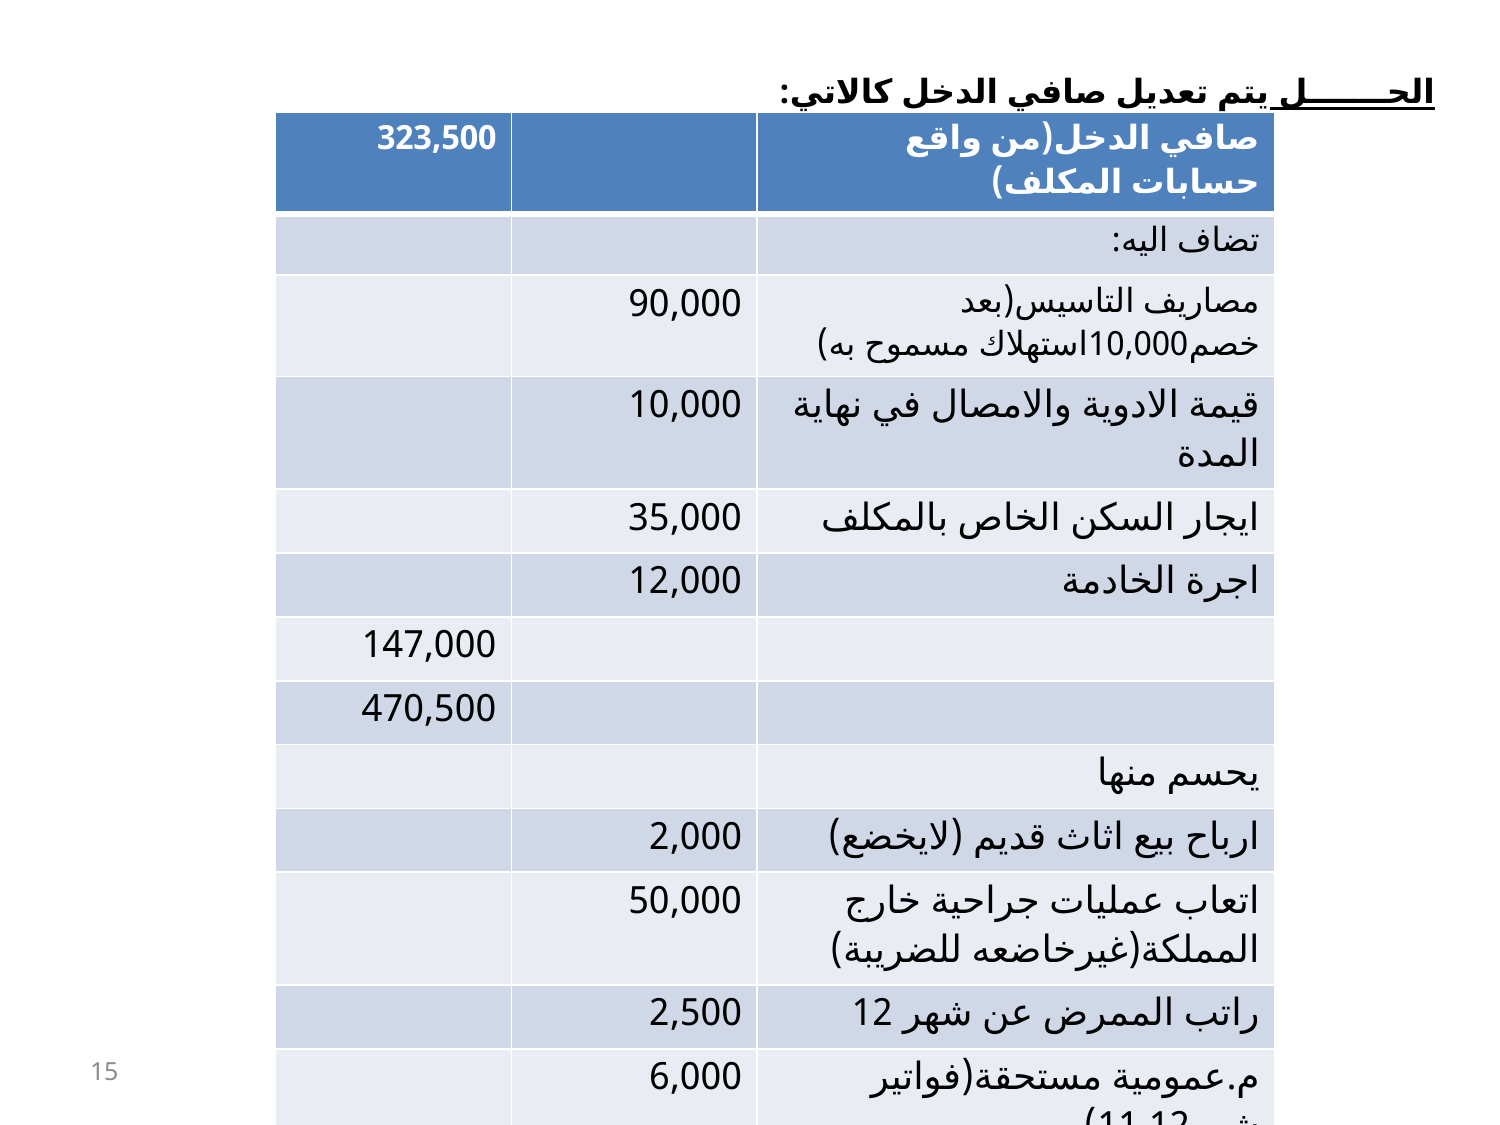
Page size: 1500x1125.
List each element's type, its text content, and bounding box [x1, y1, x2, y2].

table_cell م.عمومية مستحقة(فواتير شهر11,12) [758, 1050, 1274, 1125]
table_cell [276, 873, 511, 984]
table_cell [512, 682, 756, 744]
table_cell [512, 618, 756, 680]
table_header 323,500 [276, 113, 511, 211]
table_cell مصاريف التاسيس(بعد خصم10,000استهلاك مسموح به) [758, 276, 1274, 376]
table_cell 35,000 [512, 490, 756, 552]
table_cell 470,500 [276, 682, 511, 744]
table_cell 90,000 [512, 276, 756, 376]
table_cell [512, 745, 756, 808]
table_cell [276, 745, 511, 808]
table_cell [276, 1050, 511, 1125]
table_cell [758, 682, 1274, 744]
table_cell 6,000 [512, 1050, 756, 1125]
table_cell ارباح بيع اثاث قديم (لايخضع) [758, 809, 1274, 871]
table_cell 50,000 [512, 873, 756, 984]
table_cell 2,000 [512, 809, 756, 871]
table_cell 12,000 [512, 554, 756, 616]
table_cell قيمة الادوية والامصال في نهاية المدة [758, 377, 1274, 488]
table_cell [758, 618, 1274, 680]
subtitle الحـــــــل يتم تعديل صافي الدخل كالاتي: [62, 62, 1450, 1075]
table_cell اجرة الخادمة [758, 554, 1274, 616]
table_cell تضاف اليه: [758, 217, 1274, 274]
table_cell 2,500 [512, 986, 756, 1048]
table_cell [276, 554, 511, 616]
table_cell 147,000 [276, 618, 511, 680]
table_header صافي الدخل(من واقع حسابات المكلف) [758, 113, 1274, 211]
table_cell ايجار السكن الخاص بالمكلف [758, 490, 1274, 552]
table_cell [276, 490, 511, 552]
table_cell [276, 986, 511, 1048]
table_cell [276, 377, 511, 488]
table_cell [512, 217, 756, 274]
table_cell [276, 276, 511, 376]
table_header [512, 113, 756, 211]
table_cell يحسم منها [758, 745, 1274, 808]
table_cell 10,000 [512, 377, 756, 488]
table_cell راتب الممرض عن شهر 12 [758, 986, 1274, 1048]
table_cell [276, 809, 511, 871]
table_cell [276, 217, 511, 274]
table_cell اتعاب عمليات جراحية خارج المملكة(غيرخاضعه للضريبة) [758, 873, 1274, 984]
slide_number 15 [75, 1042, 274, 1103]
